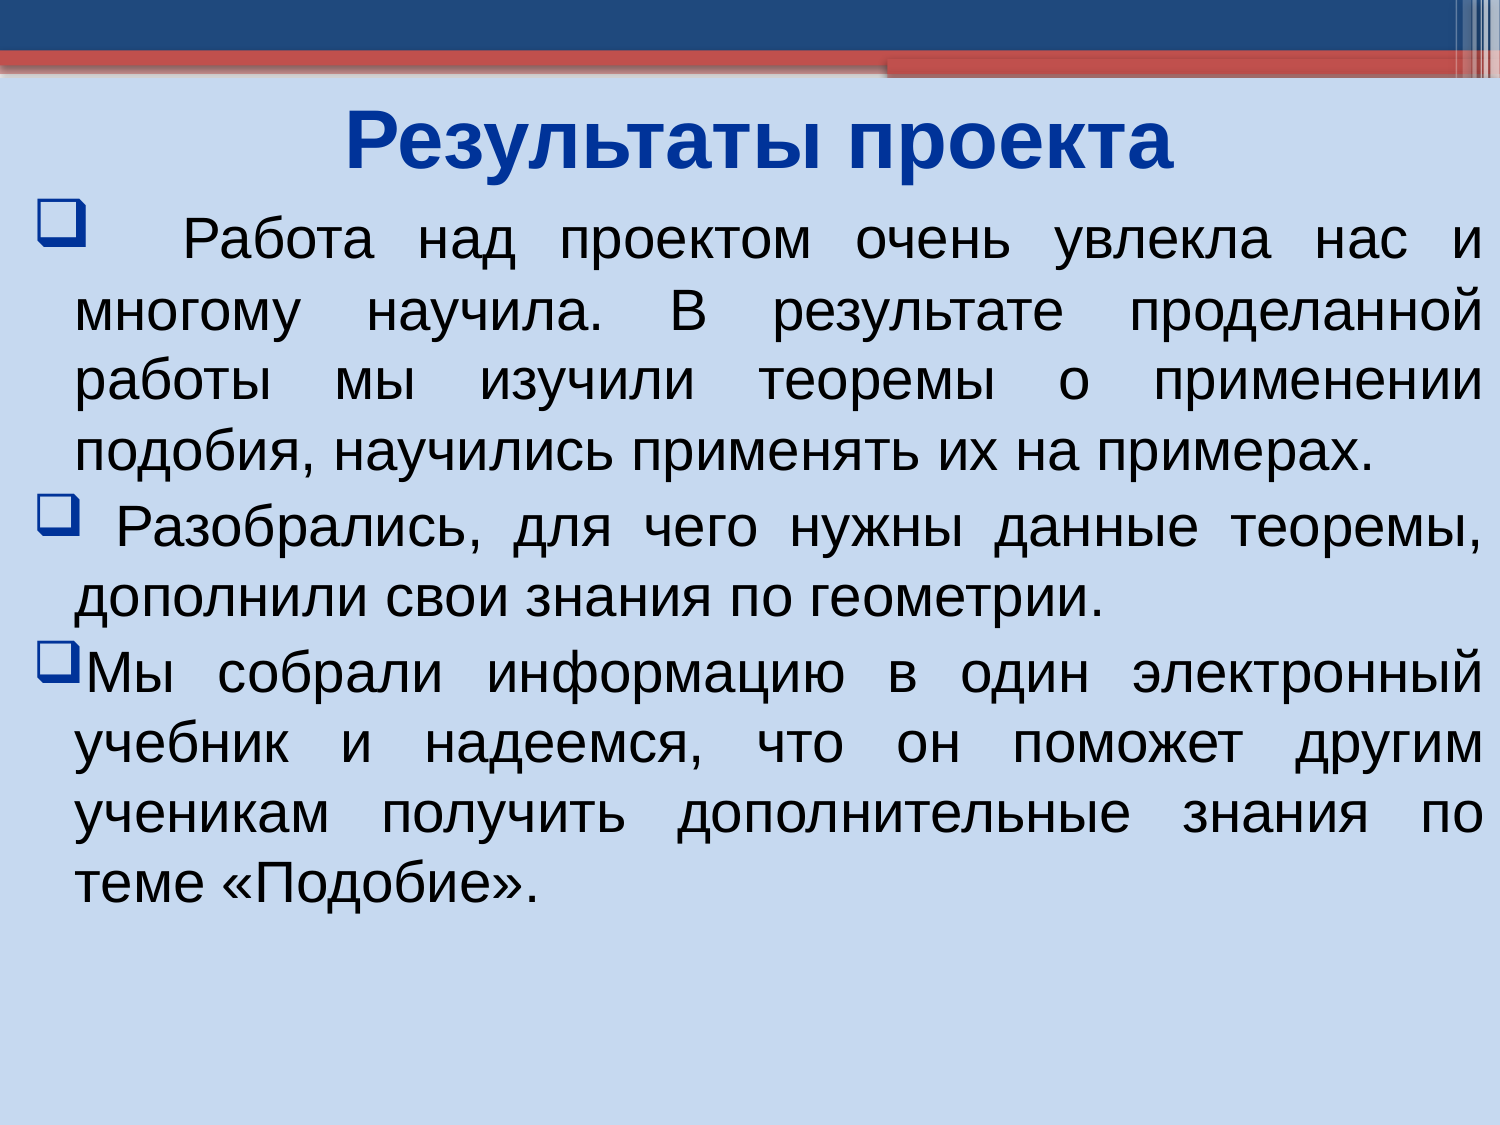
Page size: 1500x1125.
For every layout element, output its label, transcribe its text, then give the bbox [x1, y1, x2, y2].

list Результаты проекта Работа над проектом очень увлекла нас и многому научила. В результате проделанной работы мы изучили теоремы о применении подобия, научились применять их на примерах. Разобрались, для чего нужны данные теоремы, дополнили свои знания по геометрии. Мы собрали информацию в один электронный учебник и надеемся, что он поможет другим ученикам получить дополнительные знания по теме «Подобие». [0, 78, 1500, 1125]
